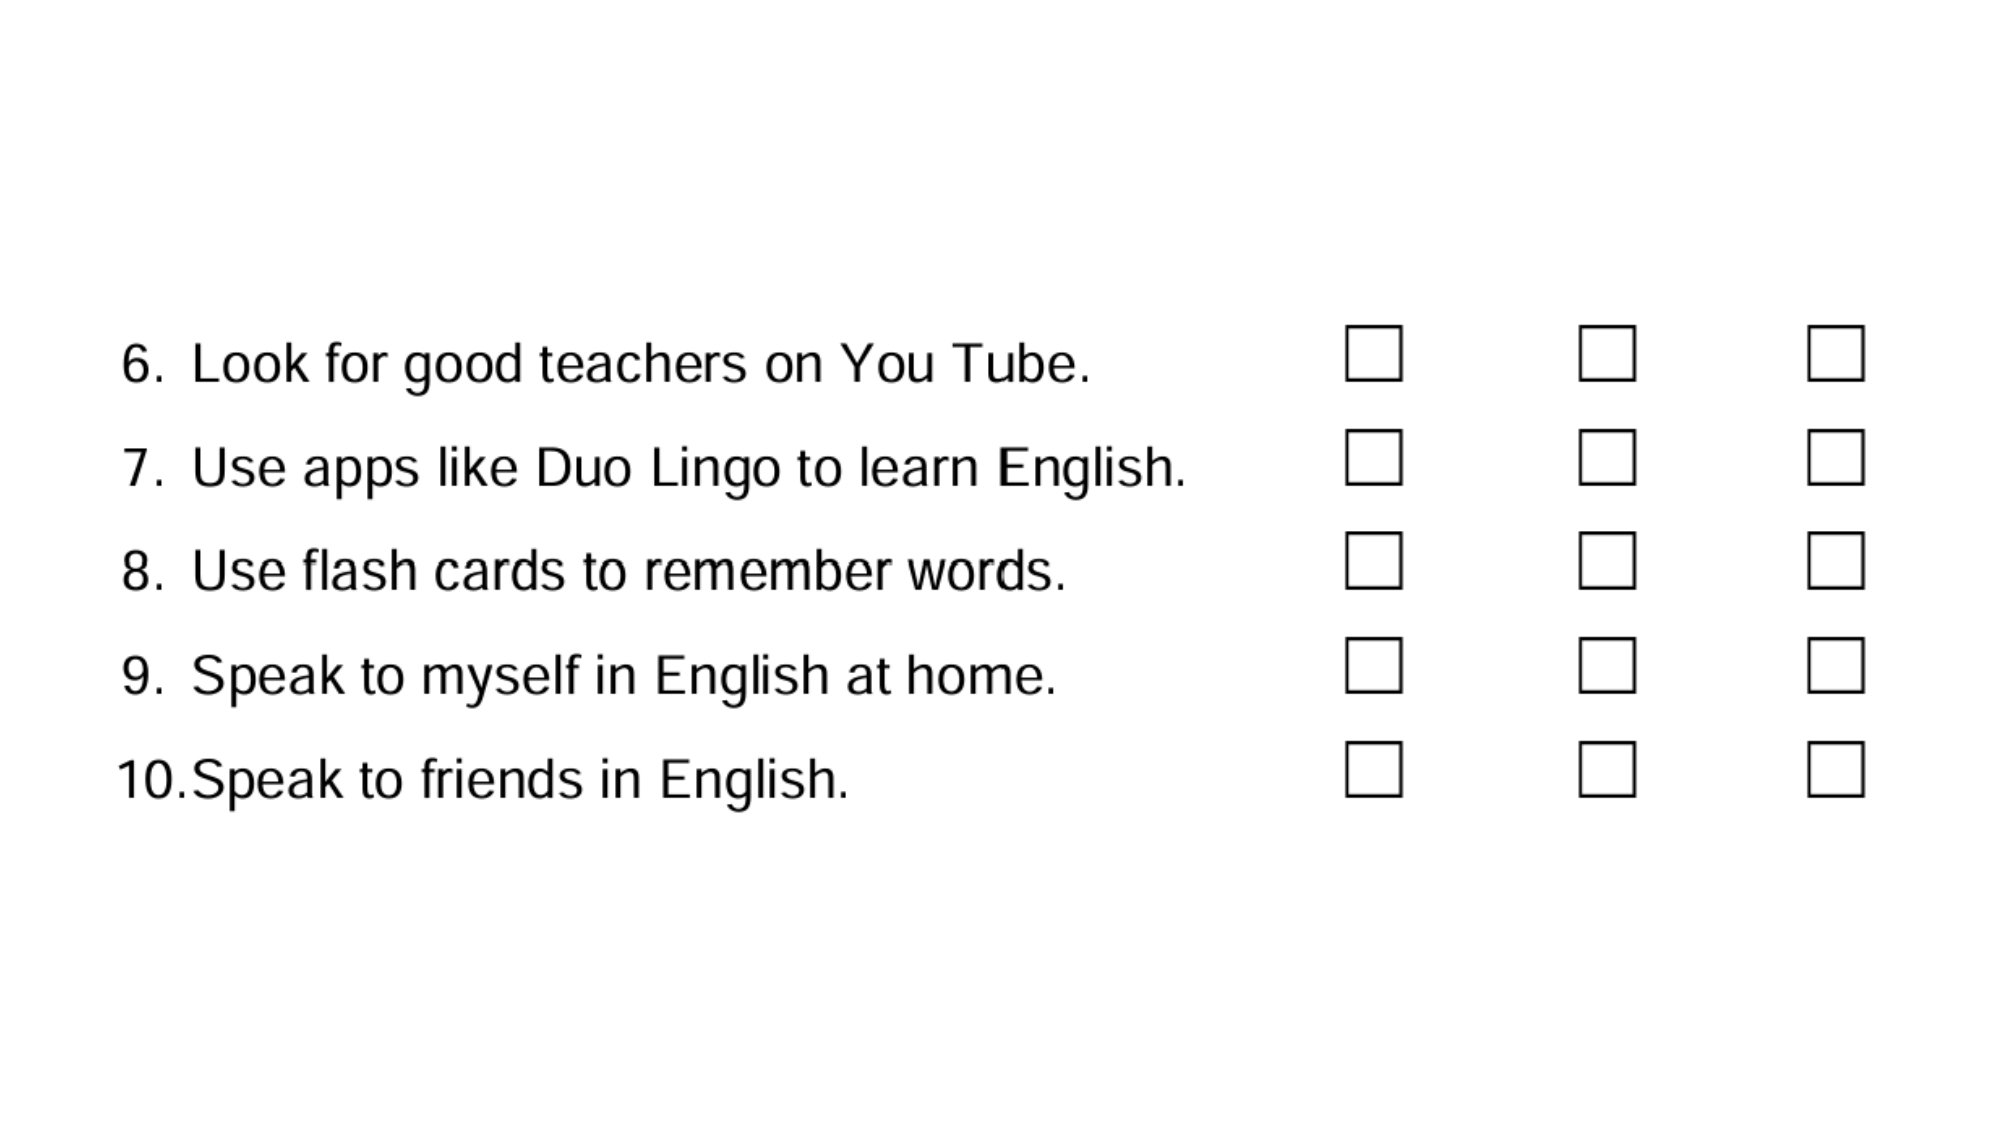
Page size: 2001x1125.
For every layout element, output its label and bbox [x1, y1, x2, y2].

picture [104, 309, 1895, 816]
